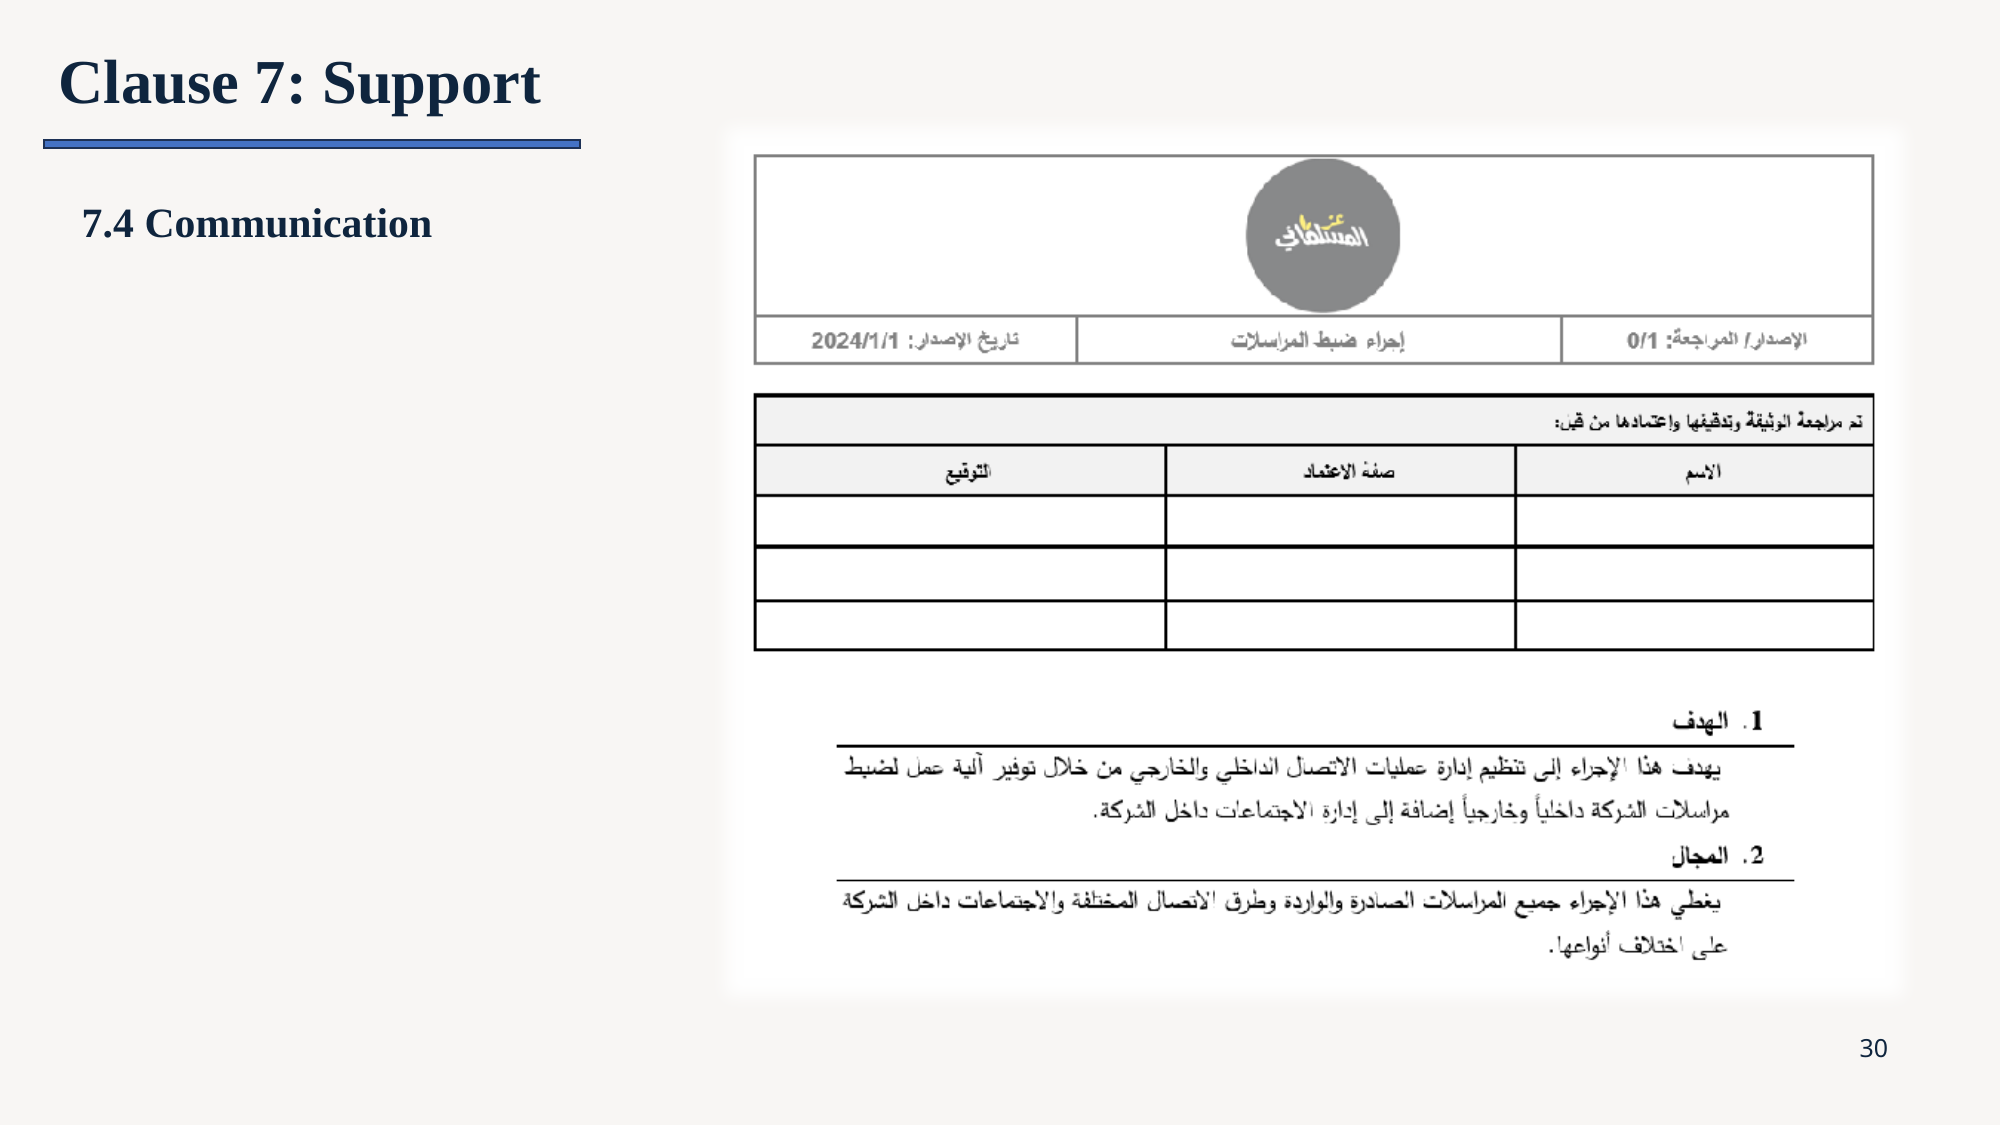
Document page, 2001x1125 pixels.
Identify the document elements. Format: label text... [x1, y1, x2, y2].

text_box 7.4 Communication [66, 171, 581, 254]
title Clause 7: Support [43, 26, 1283, 141]
text_box [43, 139, 581, 149]
slide_number 30 [1836, 1020, 1912, 1080]
picture [708, 110, 1922, 1015]
